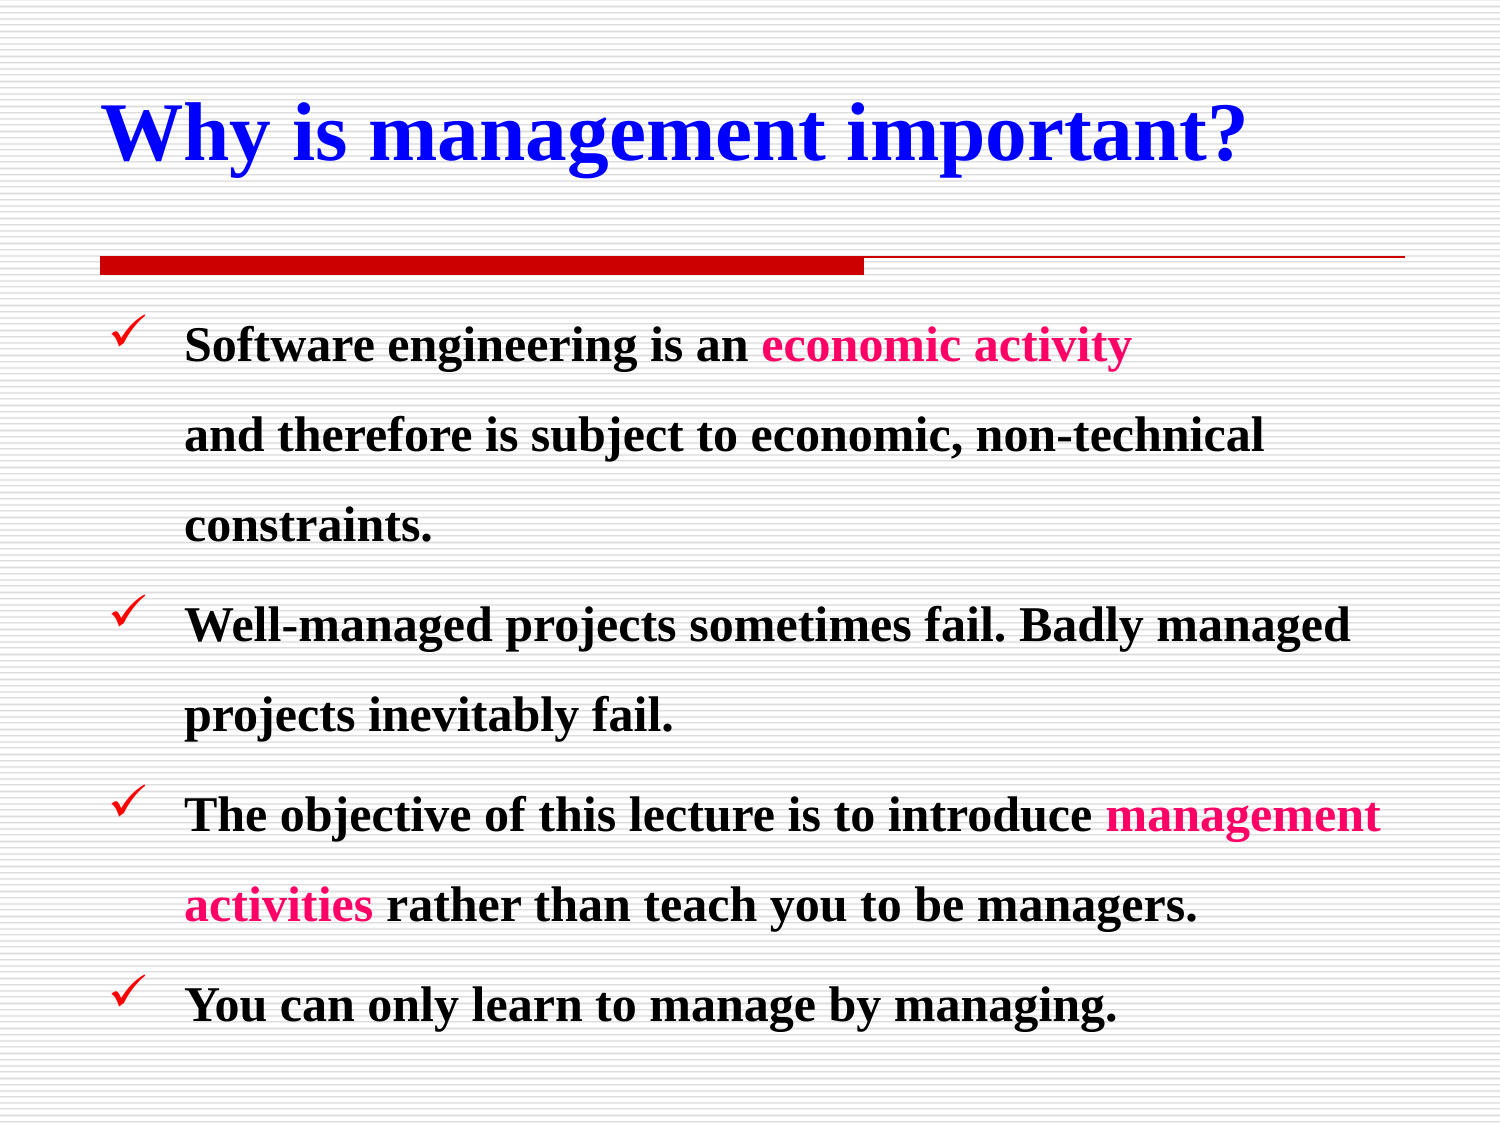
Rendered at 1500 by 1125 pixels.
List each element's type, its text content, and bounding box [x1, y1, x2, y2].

title Why is management important? [85, 23, 1500, 185]
picture [0, 0, 1500, 1125]
list Software engineering is an economic activity and therefore is subject to economic, non-technical constraints. Well-managed projects sometimes fail. Badly managed projects inevitably fail. The objective of this lecture is to introduce management activities rather than teach you to be managers. You can only learn to manage by managing. [92, 274, 1500, 1102]
